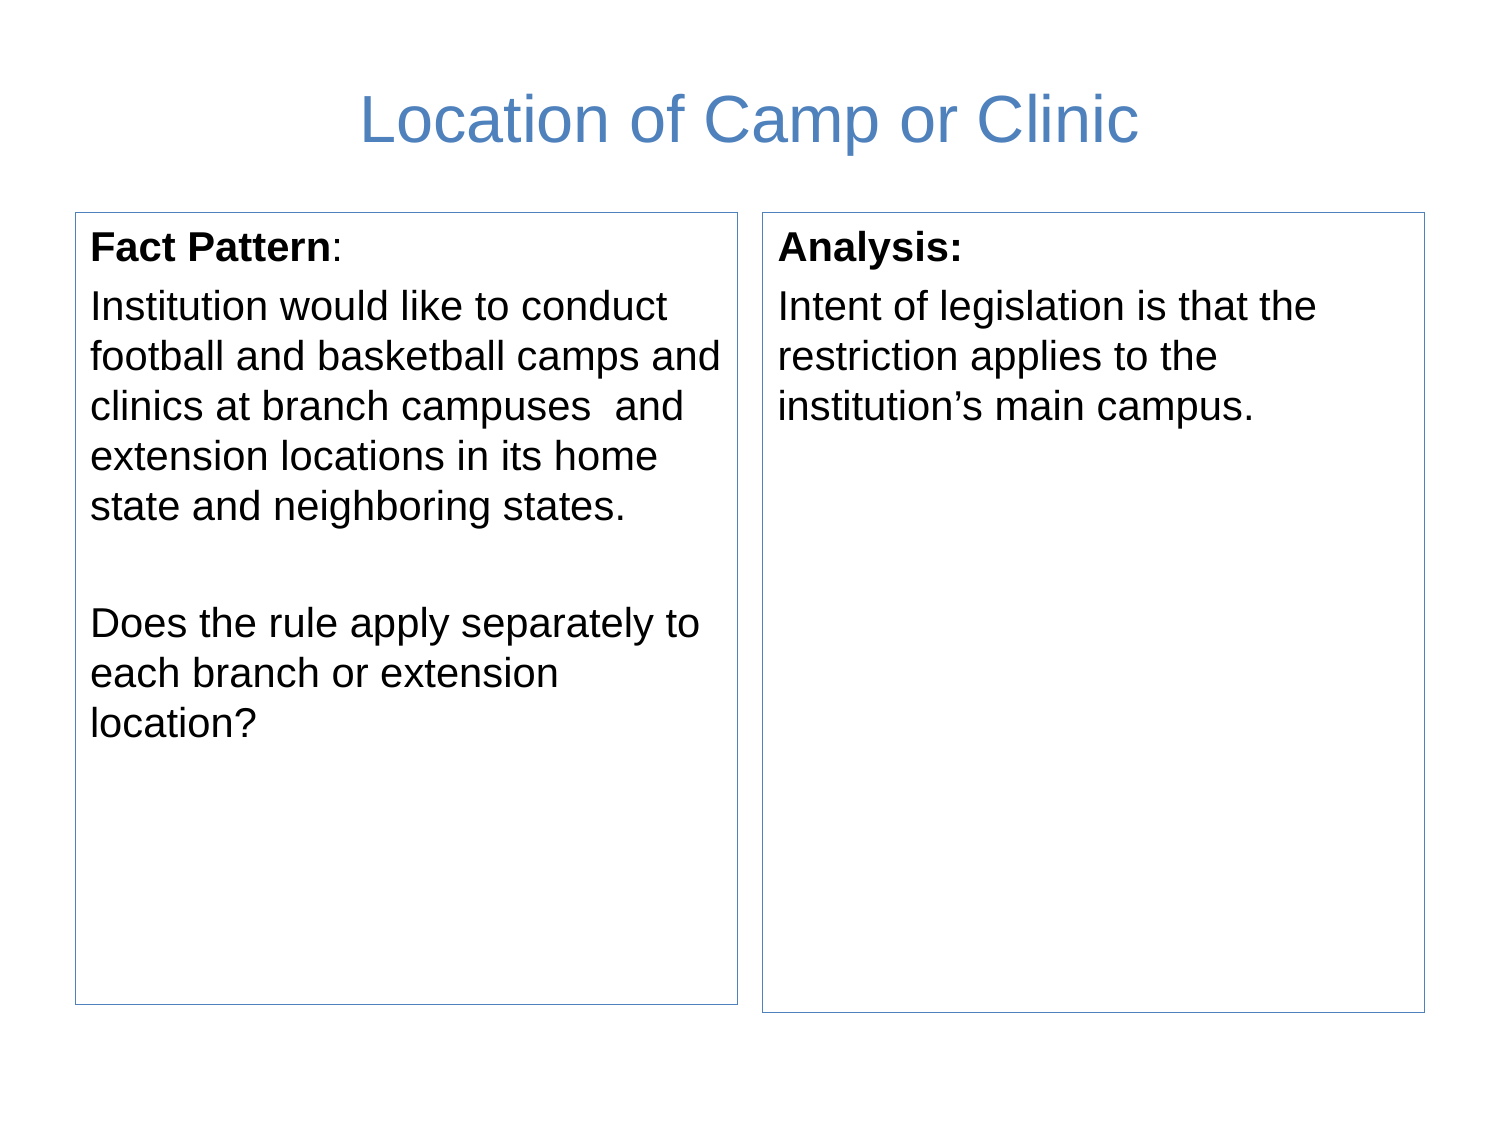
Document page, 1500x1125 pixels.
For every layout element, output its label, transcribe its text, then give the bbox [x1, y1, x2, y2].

list Fact Pattern: Institution would like to conduct football and basketball camps and clinics at branch campuses and extension locations in its home state and neighboring states. Does the rule apply separately to each branch or extension location? [75, 212, 738, 1005]
title Location of Camp or Clinic [75, 45, 1425, 188]
list Analysis: Intent of legislation is that the restriction applies to the institution’s main campus. [762, 212, 1425, 1013]
